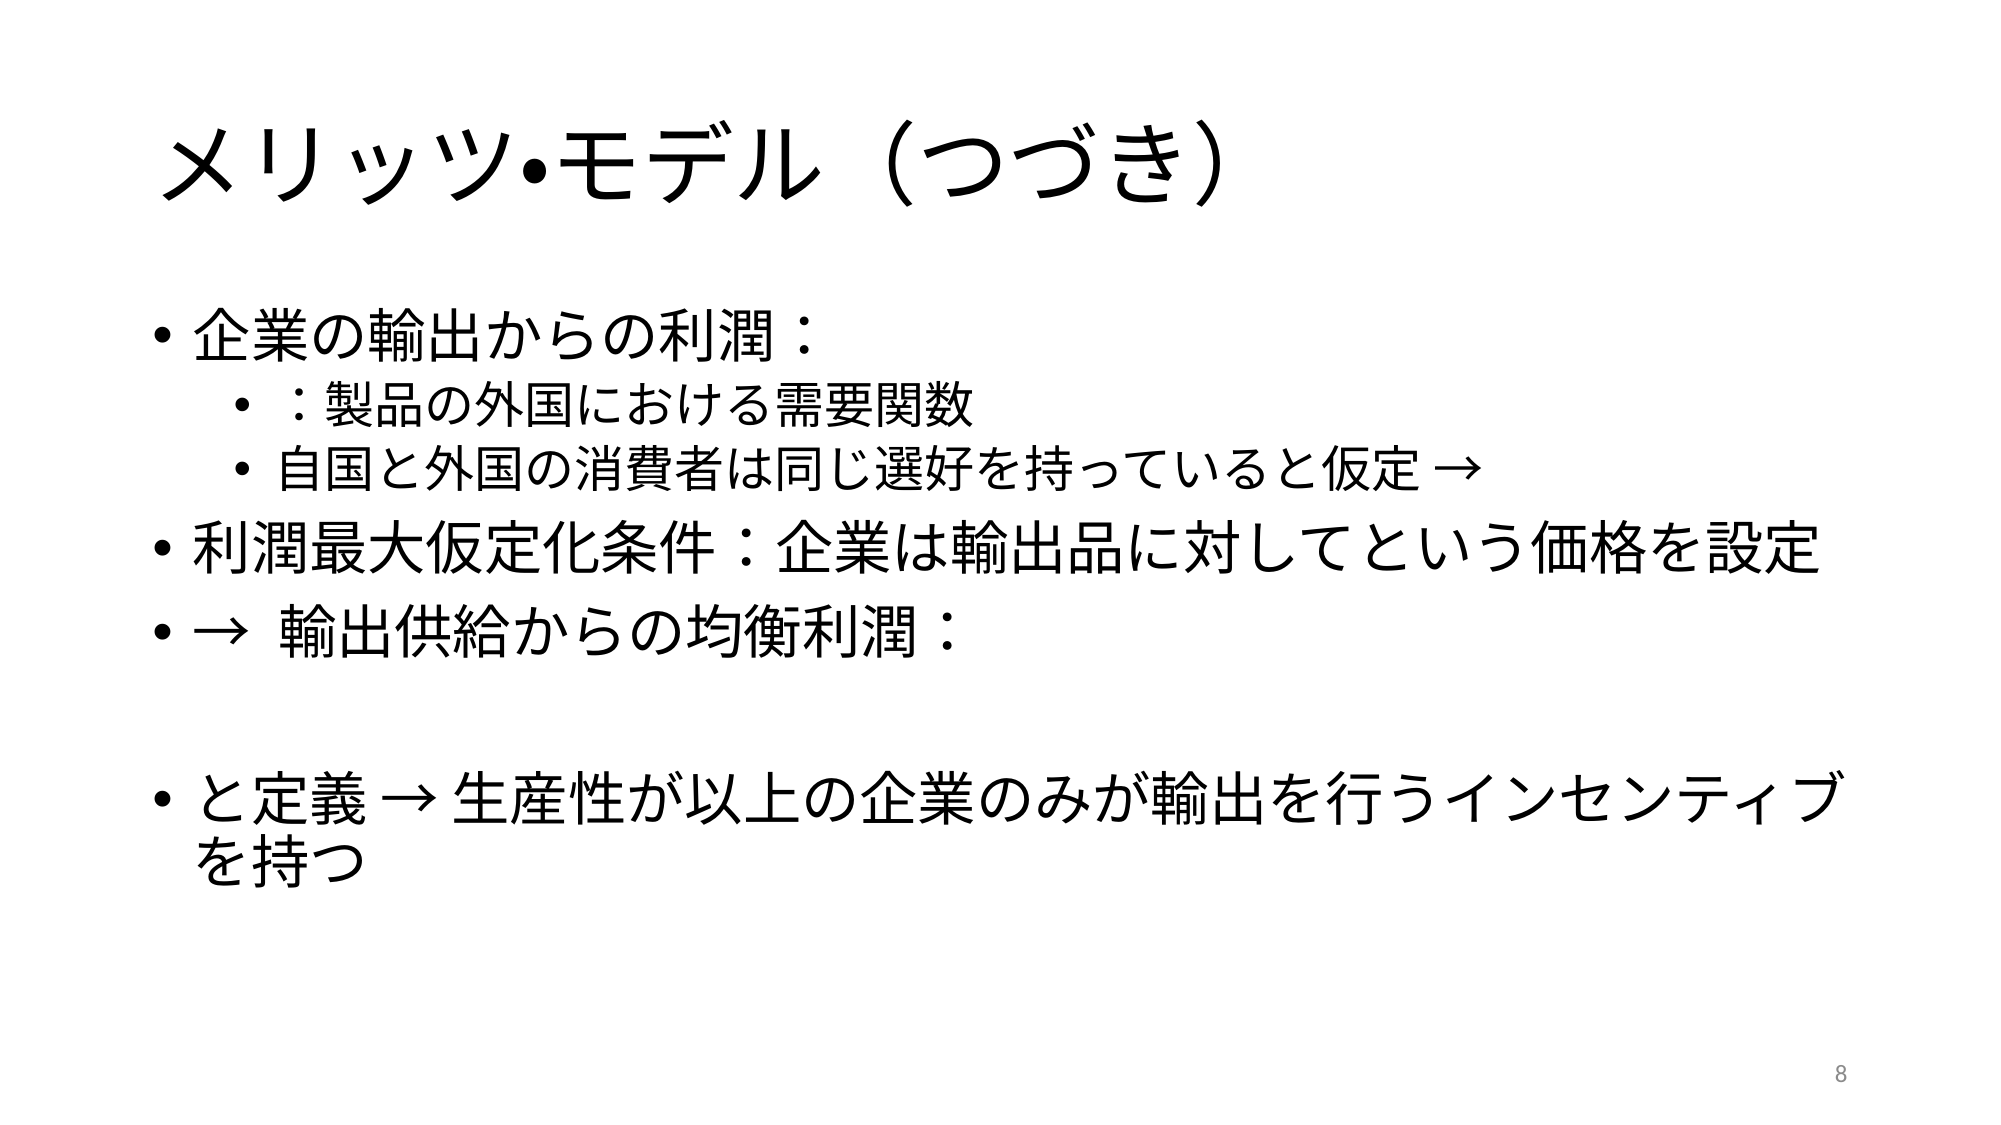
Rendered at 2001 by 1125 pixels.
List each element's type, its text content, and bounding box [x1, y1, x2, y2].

slide_number 8 [1412, 1042, 1863, 1103]
title メリッツ・モデル（つづき） [137, 59, 1863, 278]
